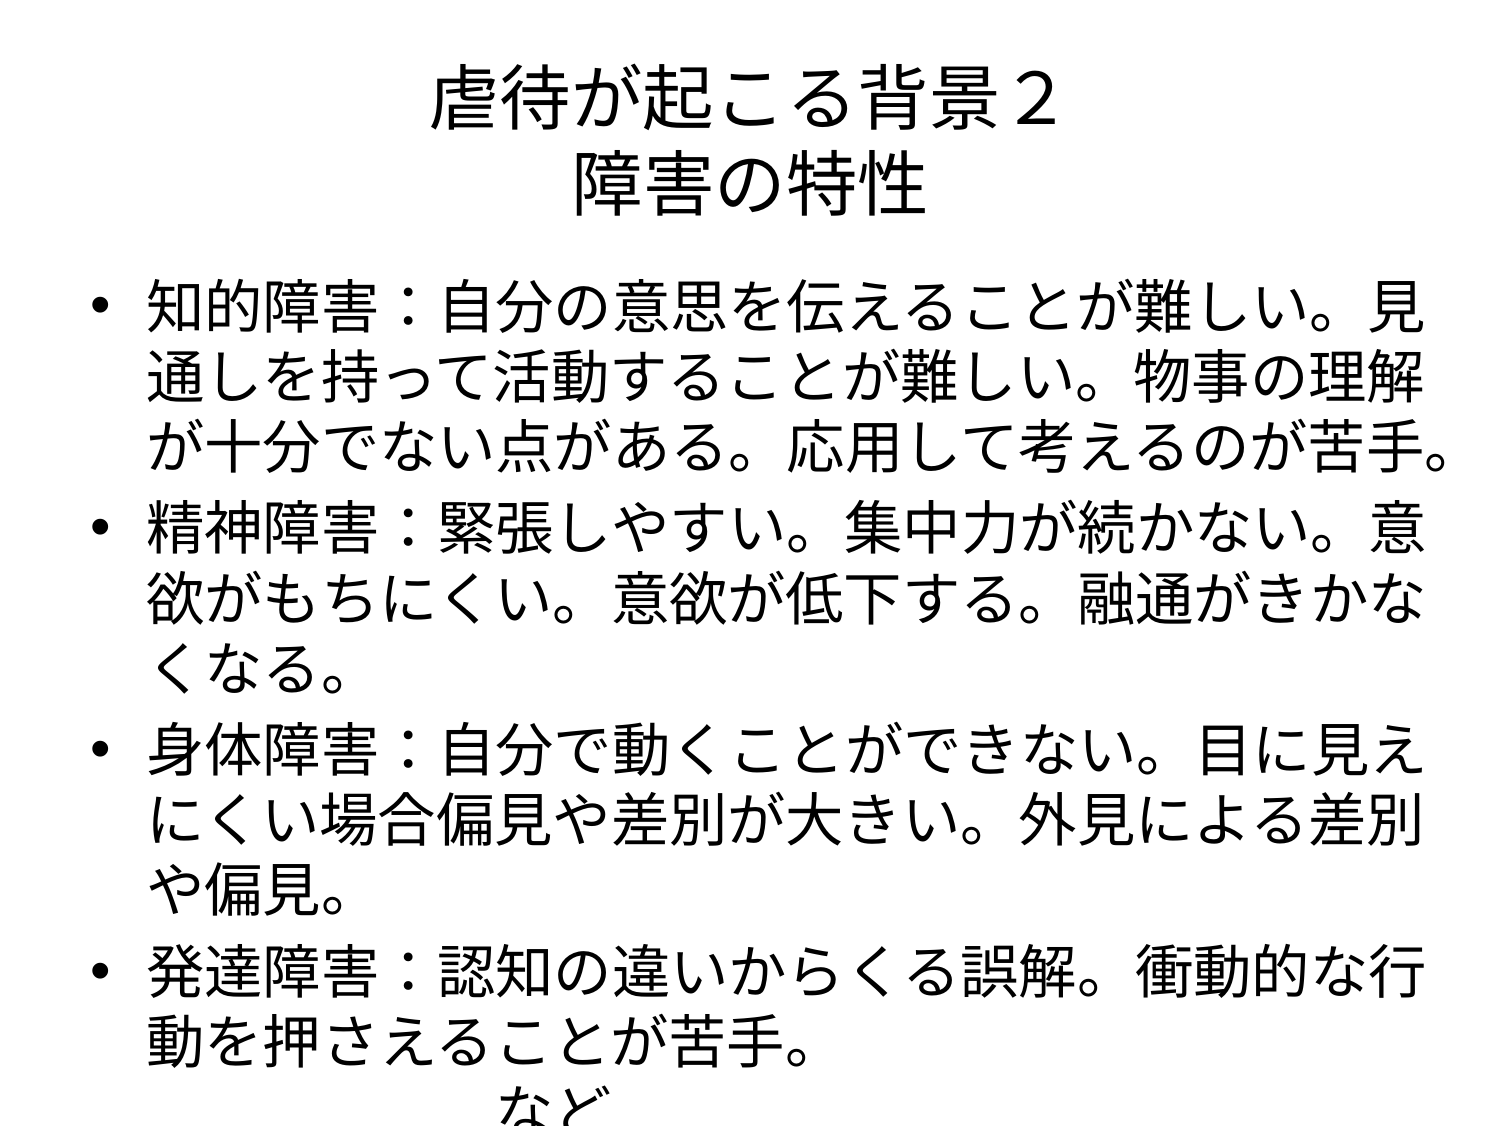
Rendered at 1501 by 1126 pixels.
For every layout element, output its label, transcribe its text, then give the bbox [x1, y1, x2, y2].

title 虐待が起こる背景２ 障害の特性 [75, 45, 1426, 233]
list 知的障害：自分の意思を伝えることが難しい。見通しを持って活動することが難しい。物事の理解が十分でない点がある。応用して考えるのが苦手。 精神障害：緊張しやすい。集中力が続かない。意欲がもちにくい。意欲が低下する。融通がきかなくなる。 身体障害：自分で動くことができない。目に見えにくい場合偏見や差別が大きい。外見による差別や偏見。 発達障害：認知の違いからくる誤解。衝動的な行動を押さえることが苦手。 など [75, 262, 1471, 1005]
